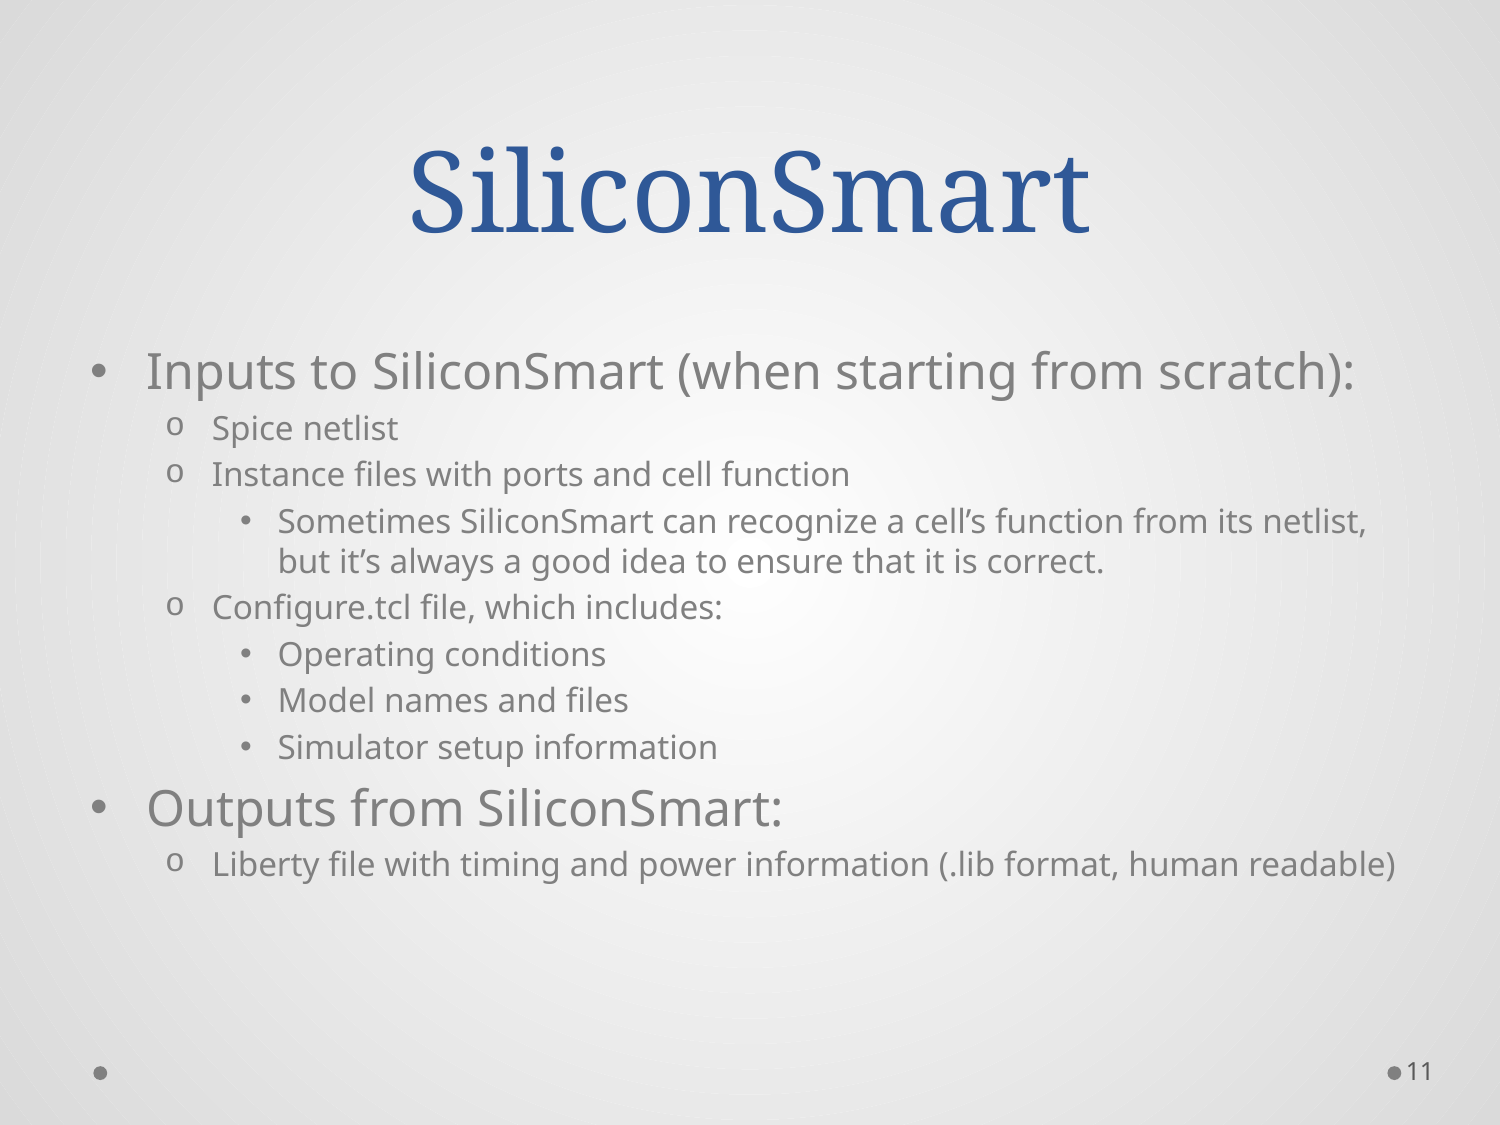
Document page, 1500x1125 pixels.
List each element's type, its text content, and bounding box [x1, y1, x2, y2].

slide_number 11 [1401, 1042, 1494, 1103]
title SiliconSmart [75, 0, 1425, 262]
list Inputs to SiliconSmart (when starting from scratch): Spice netlist Instance files with ports and cell function Sometimes SiliconSmart can recognize a cell’s function from its netlist, but it’s always a good idea to ensure that it is correct. Configure.tcl file, which includes: Operating conditions Model names and files Simulator setup information Outputs from SiliconSmart: Liberty file with timing and power information (.lib format, human readable) [75, 262, 1425, 1005]
